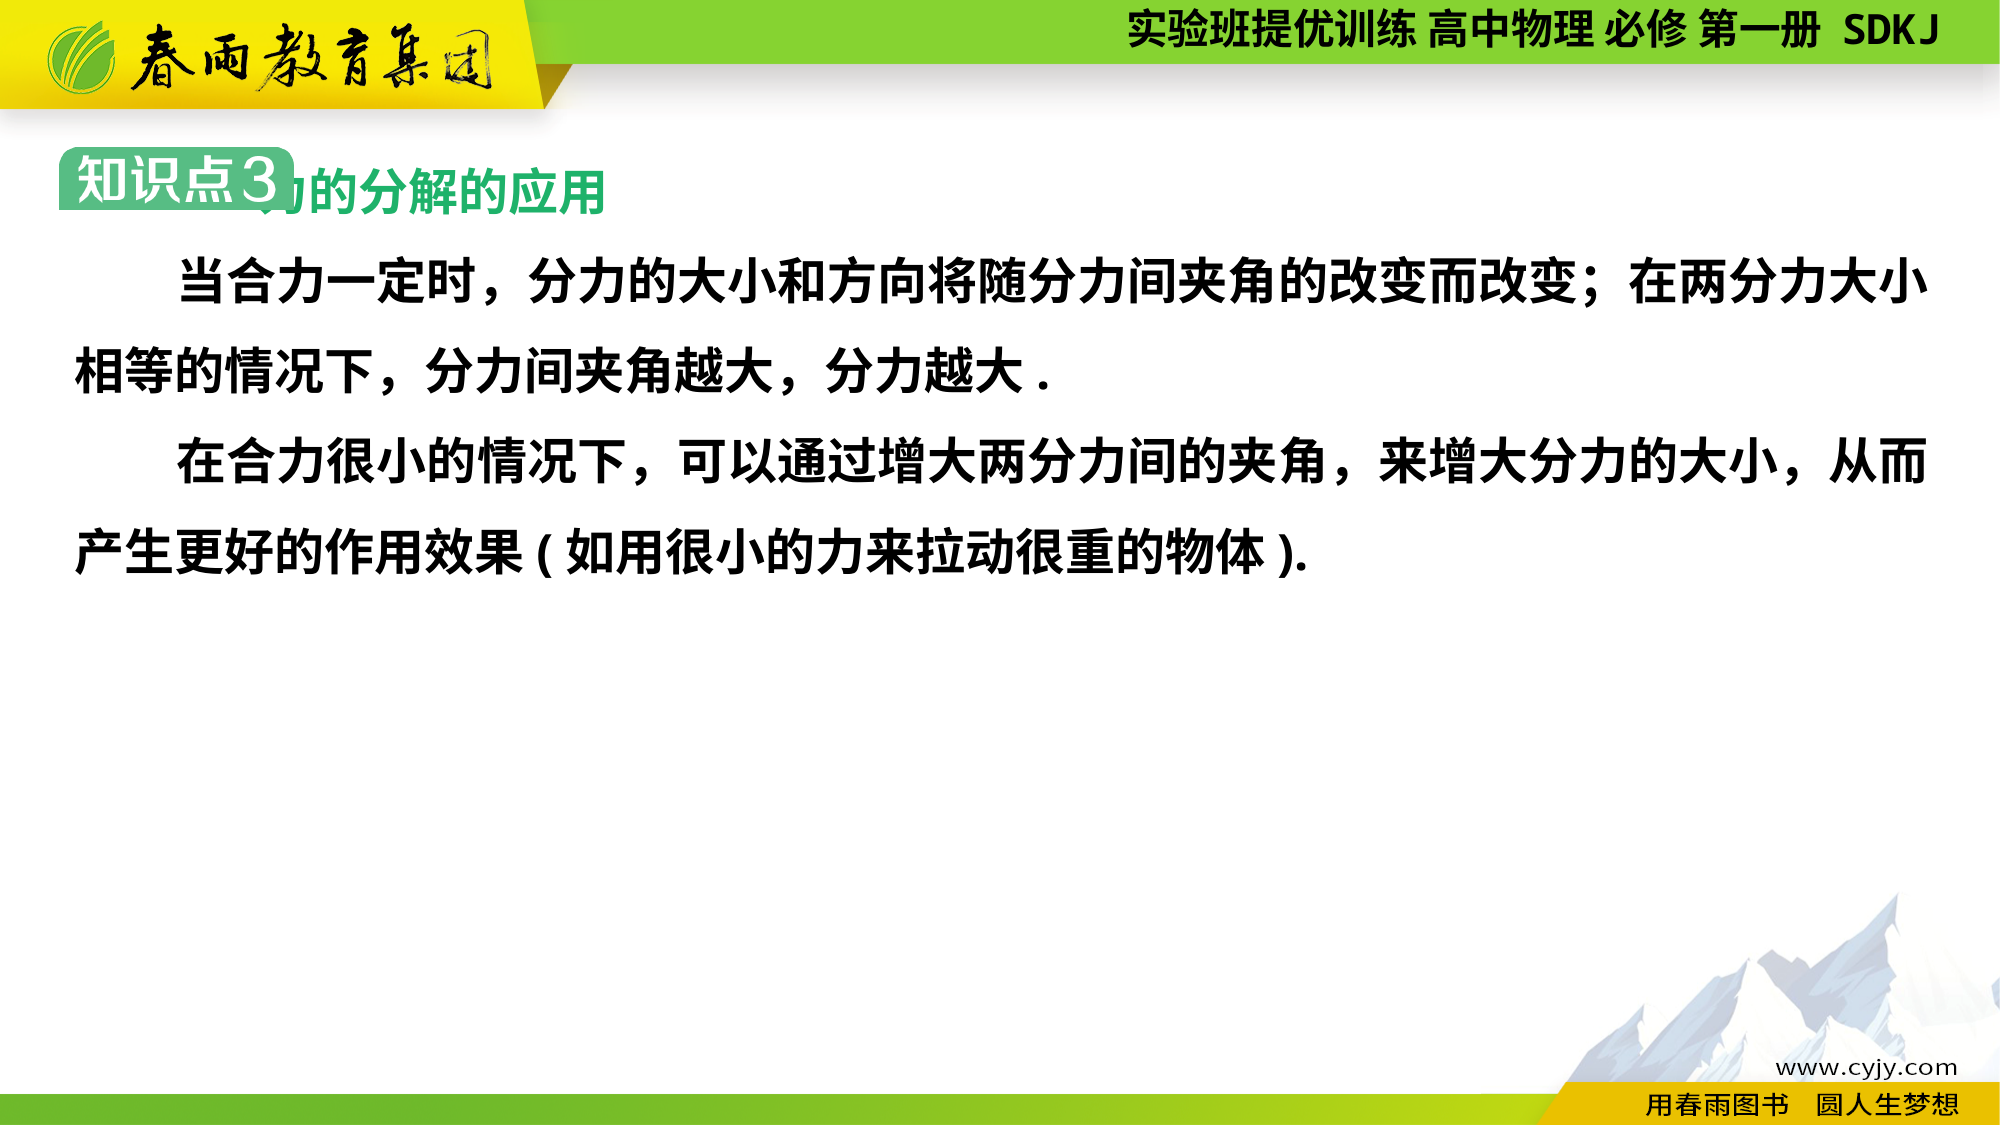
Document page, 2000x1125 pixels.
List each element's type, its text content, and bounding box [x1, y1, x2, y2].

list 力的分解的应用 当合力一定时，分力的大小和方向将随分力间夹角的改变而改变；在两分力大小相等的情况下，分力间夹角越大，分力越大. 在合力很小的情况下，可以通过增大两分力间的夹角，来增大分力的大小，从而产生更好的作用效果(如用很小的力来拉动很重的物体). [59, 122, 1944, 592]
picture [0, 0, 2000, 1125]
